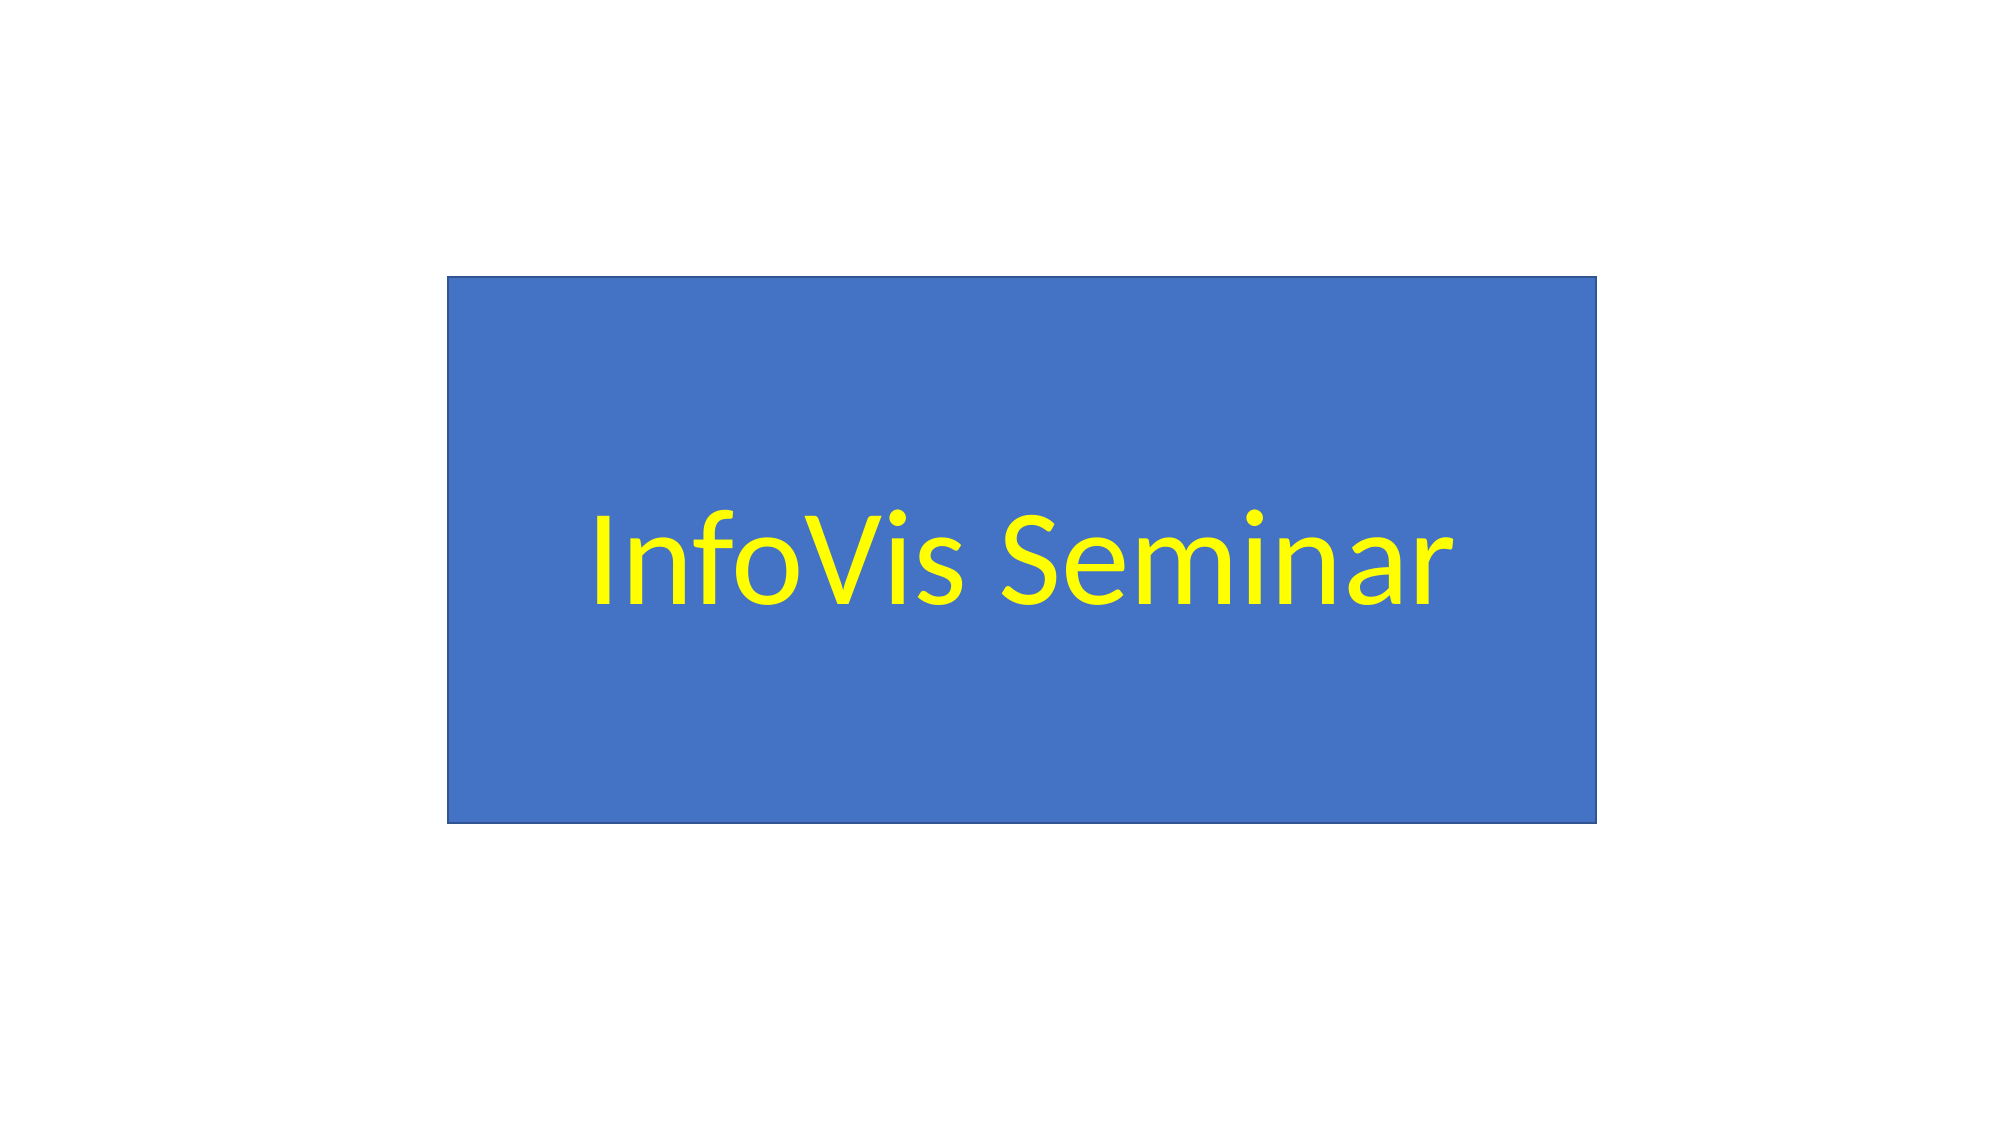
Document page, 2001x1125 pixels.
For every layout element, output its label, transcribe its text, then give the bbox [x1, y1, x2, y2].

text_box InfoVis Seminar [447, 276, 1597, 824]
